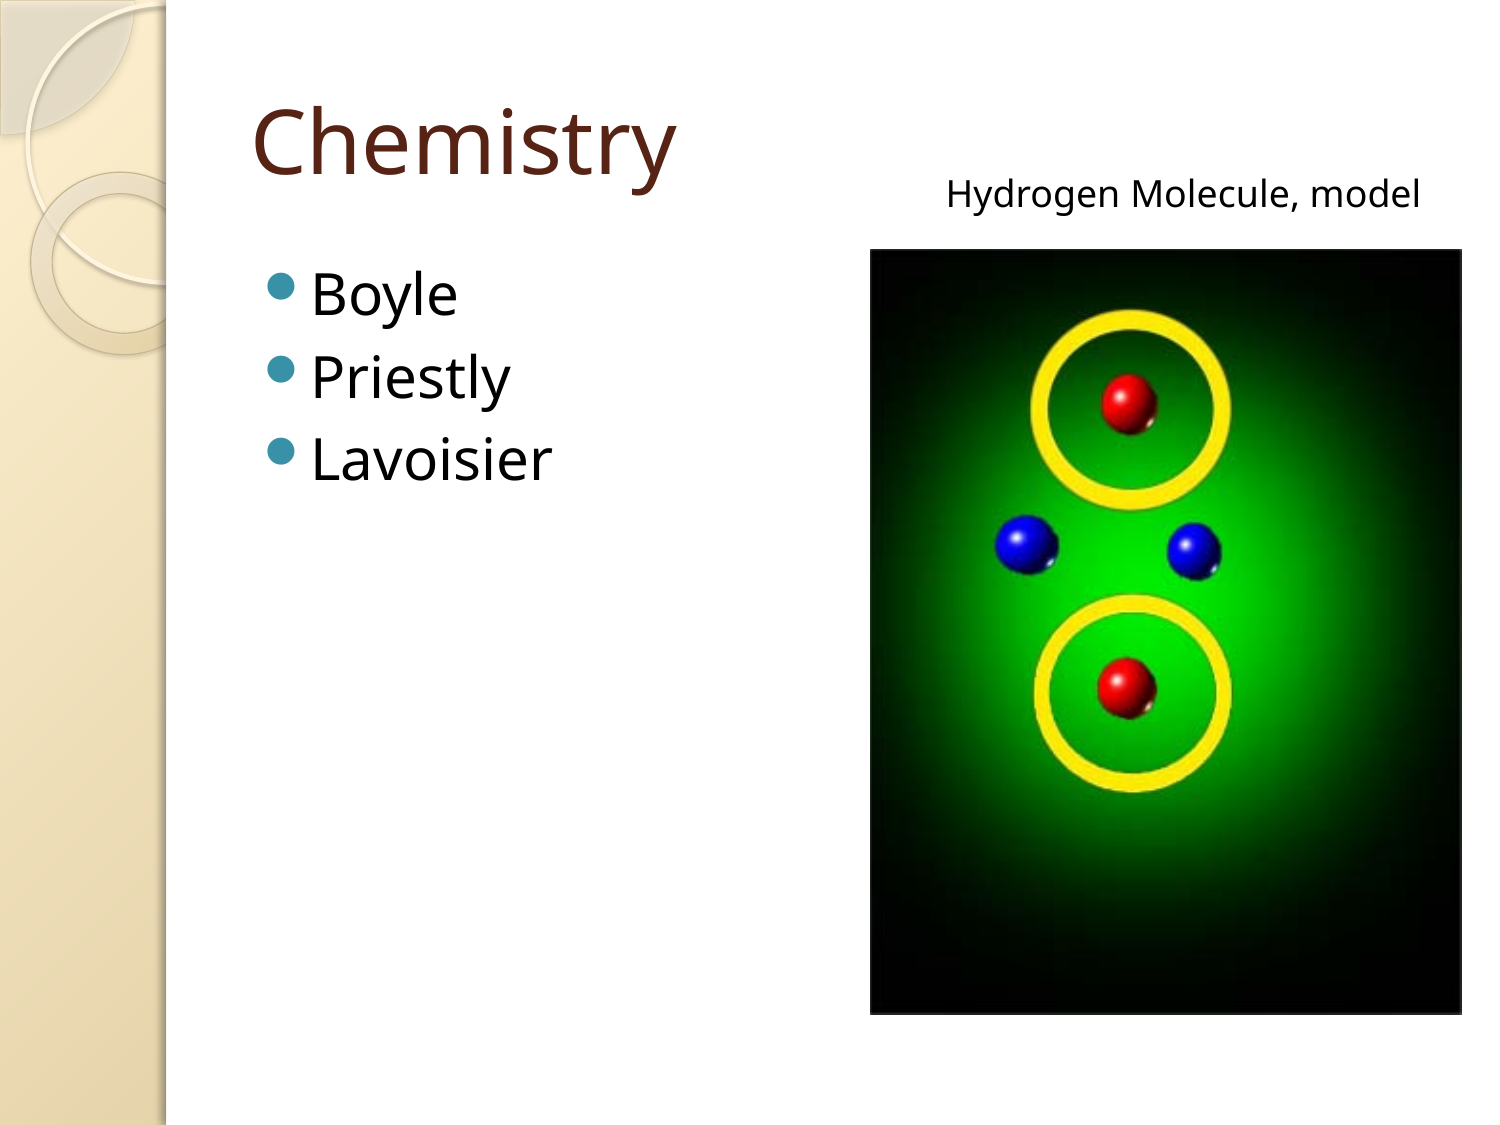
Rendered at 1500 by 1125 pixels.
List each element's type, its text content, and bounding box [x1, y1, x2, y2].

title Chemistry [235, 45, 1466, 233]
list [869, 249, 1462, 1016]
text_box Hydrogen Molecule, model [930, 162, 1437, 223]
list Boyle Priestly Lavoisier [235, 249, 836, 1015]
